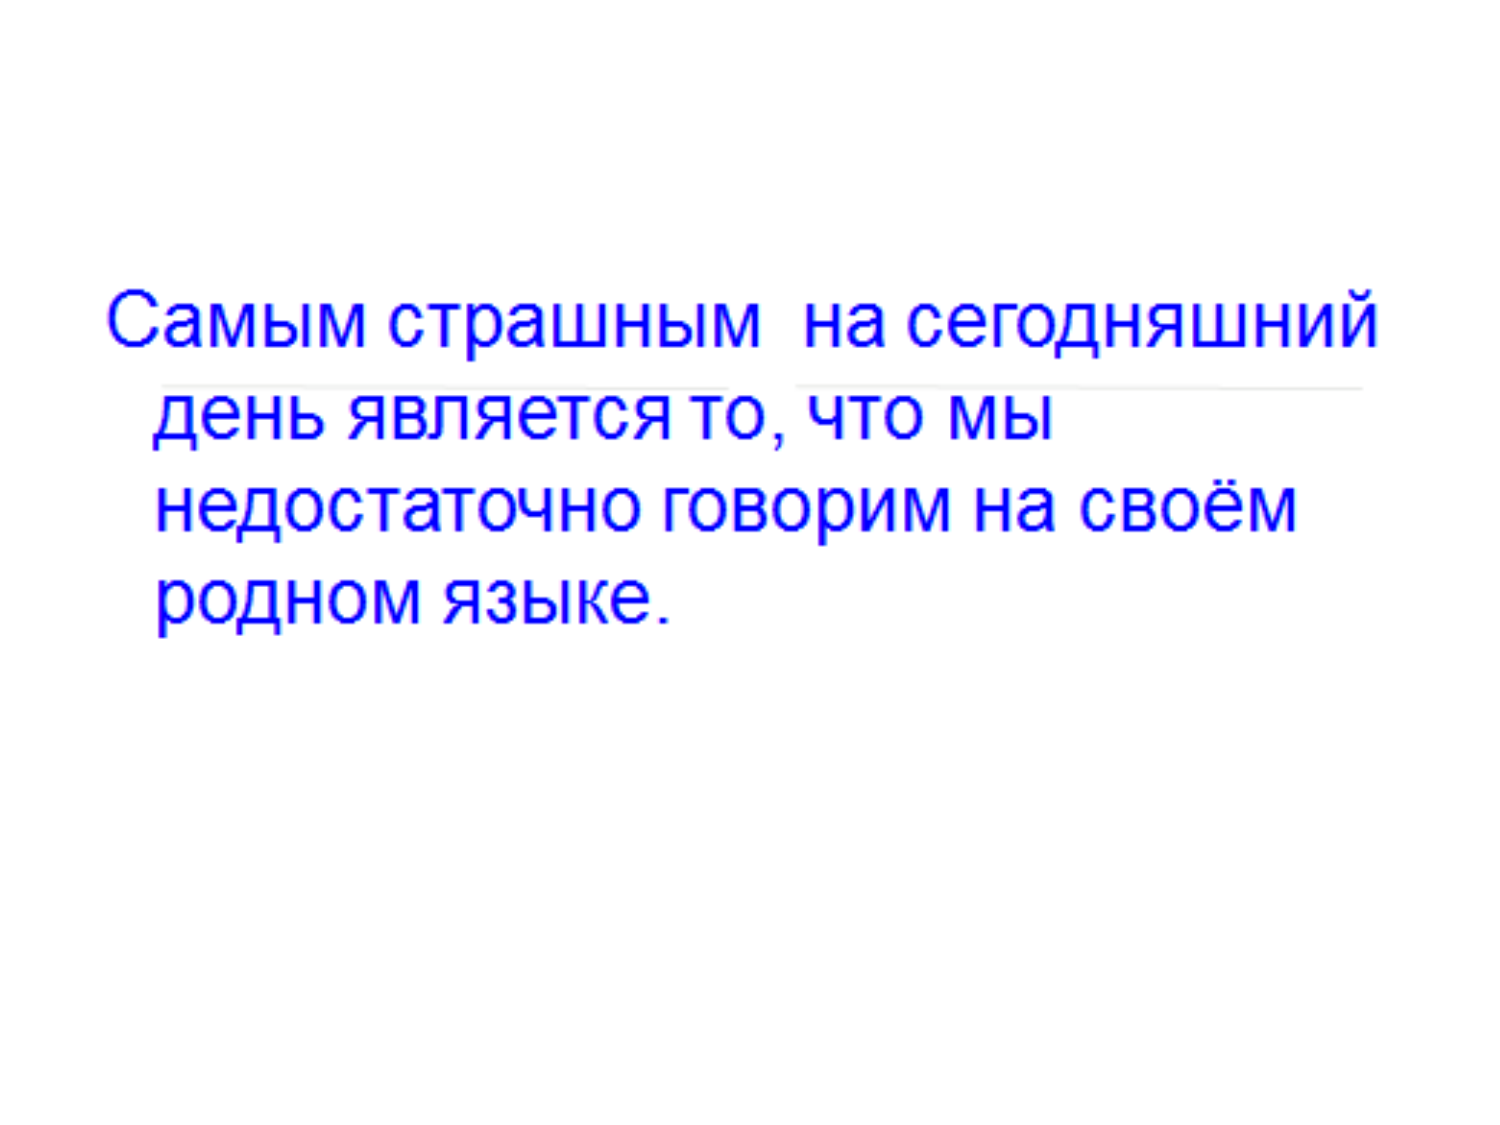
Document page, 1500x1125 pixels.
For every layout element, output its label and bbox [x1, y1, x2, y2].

picture [76, 57, 1459, 1095]
